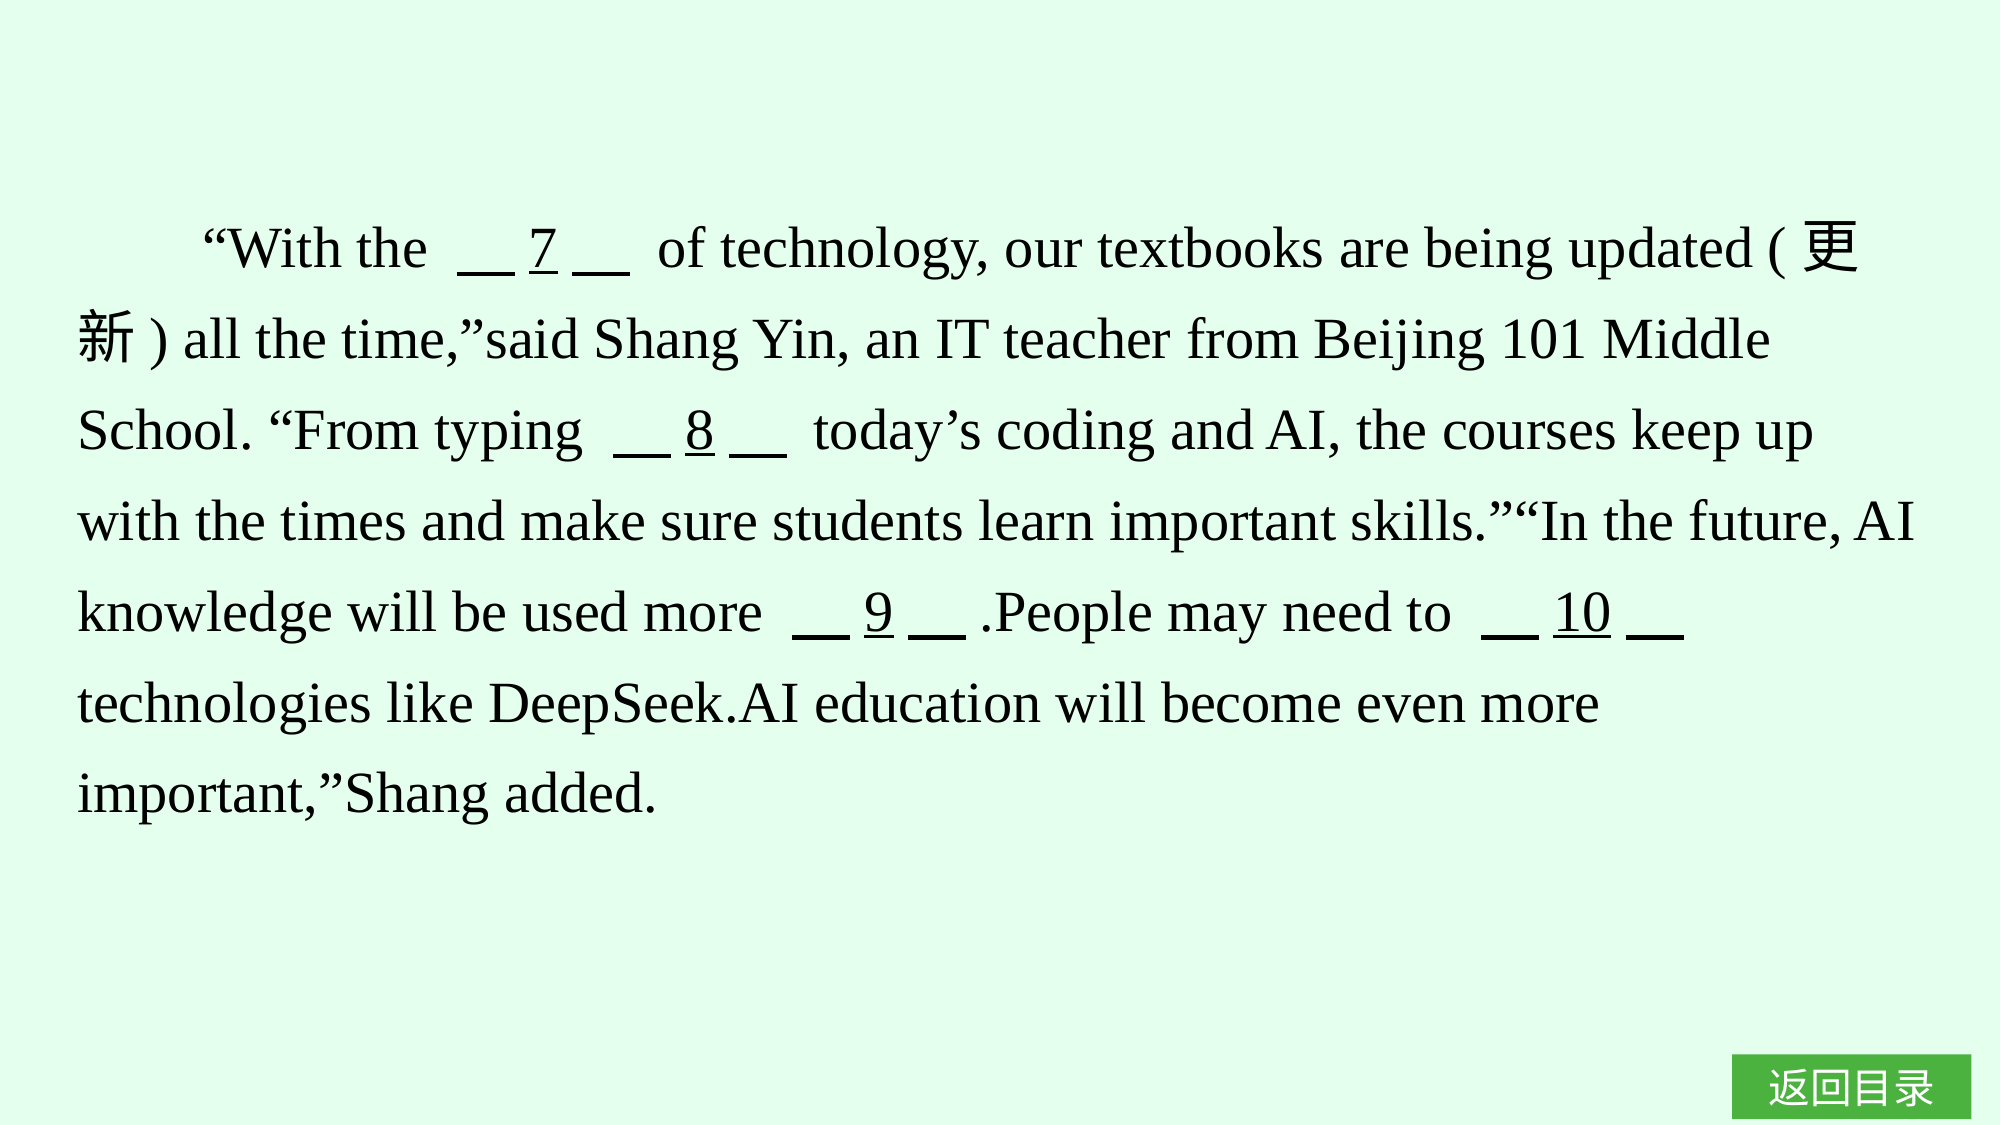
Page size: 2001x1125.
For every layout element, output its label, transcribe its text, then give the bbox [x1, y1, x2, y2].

text_box “With the 7 of technology, our textbooks are being updated (更新) all the time,”said Shang Yin, an IT teacher from Beijing 101 Middle School. “From typing 8 today’s coding and AI, the courses keep up with the times and make sure students learn important skills.”“In the future, AI knowledge will be used more 9 .People may need to 10 technologies like DeepSeek.AI education will become even more important,”Shang added. [62, 180, 1938, 832]
